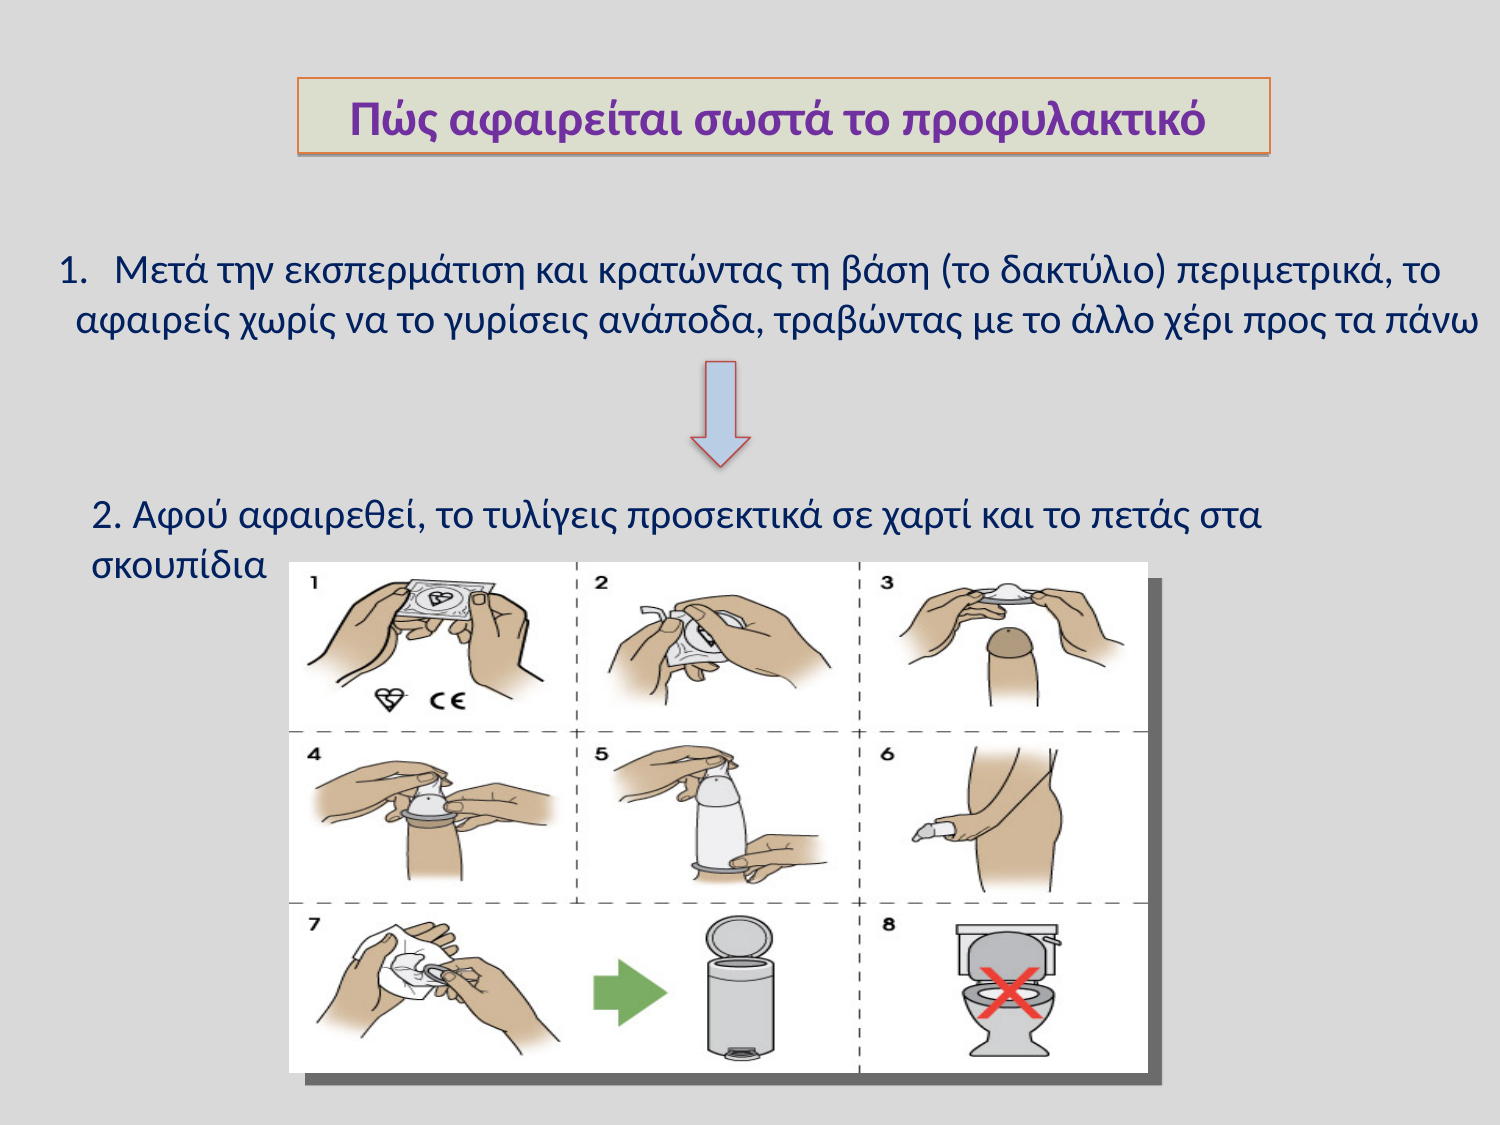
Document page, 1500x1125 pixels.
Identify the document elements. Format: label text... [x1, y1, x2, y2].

text_box [690, 360, 752, 468]
text_box 2. Αφού αφαιρεθεί, το τυλίγεις προσεκτικά σε χαρτί και το πετάς στα σκουπίδια [76, 479, 1459, 595]
text_box Πώς αφαιρείται σωστά το προφυλακτικό [298, 78, 1270, 153]
picture [288, 562, 1148, 1073]
text_box Μετά την εκσπερμάτιση και κρατώντας τη βάση (το δακτύλιο) περιμετρικά, το αφαιρείς χωρίς να το γυρίσεις ανάποδα, τραβώντας με το άλλο χέρι προς τα πάνω [0, 234, 1500, 350]
